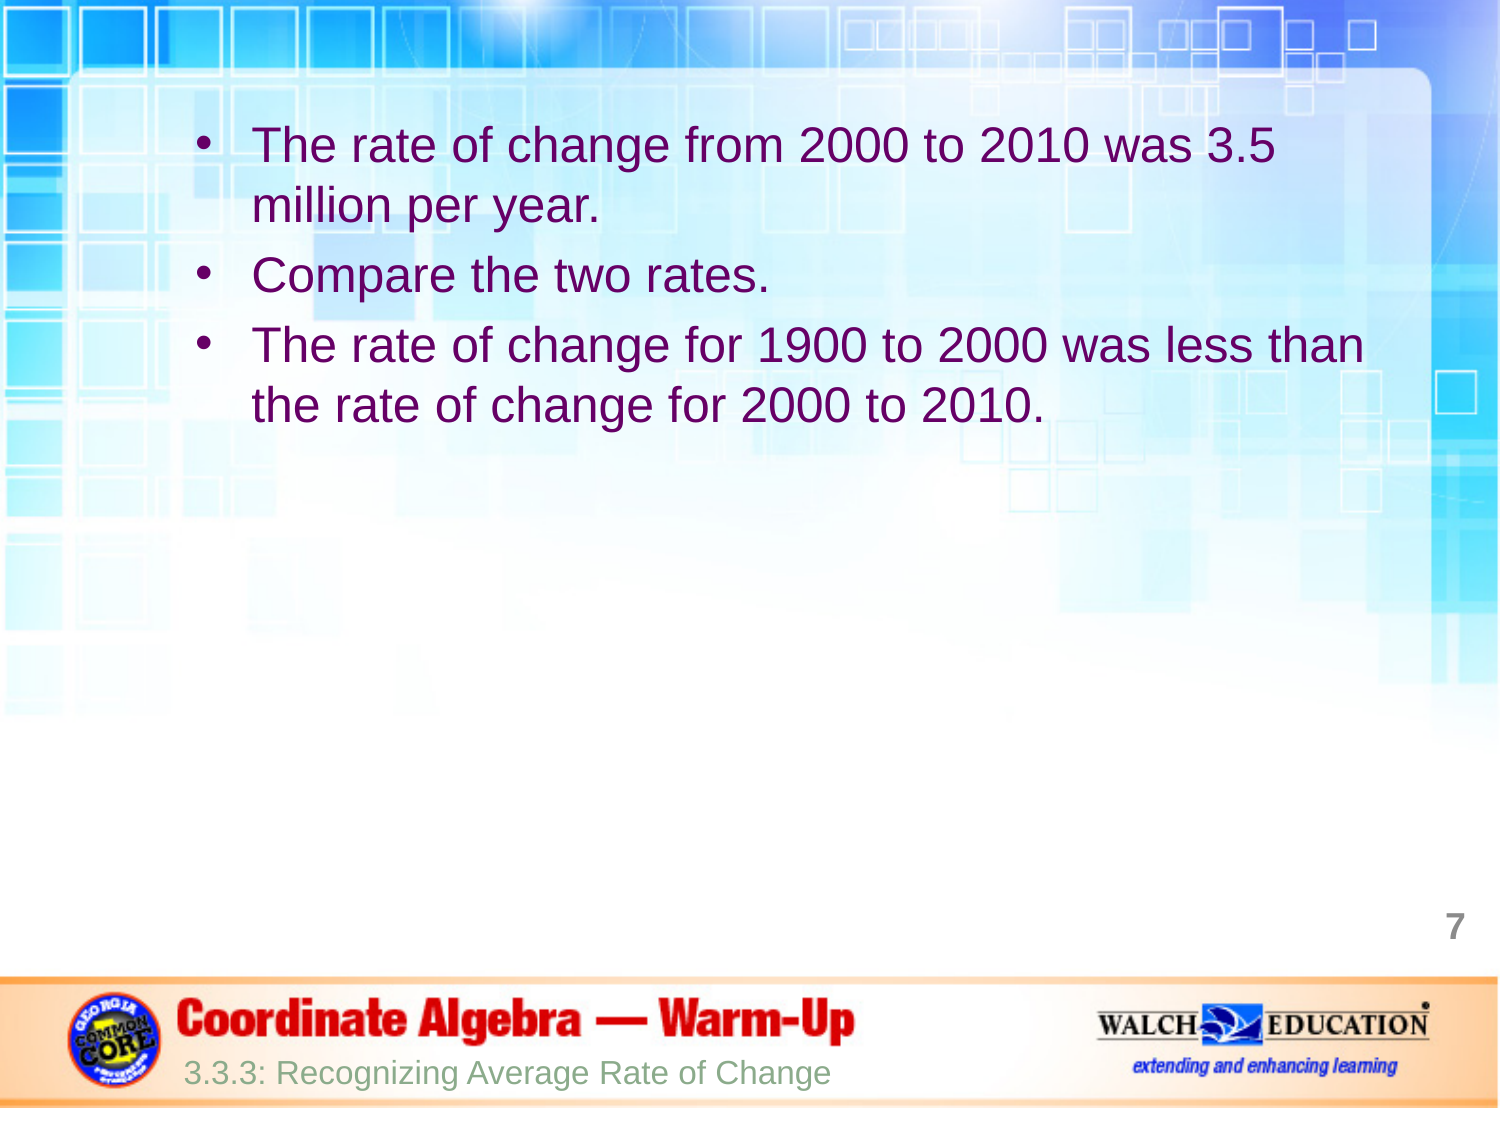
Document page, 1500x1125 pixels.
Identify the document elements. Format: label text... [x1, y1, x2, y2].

picture [0, 0, 1500, 1108]
footer 3.3.3: Recognizing Average Rate of Change [168, 1048, 1067, 1094]
subtitle The rate of change from 2000 to 2010 was 3.5 million per year. Compare the two rates. The rate of change for 1900 to 2000 was less than the rate of change for 2000 to 2010. [105, 105, 1394, 925]
slide_number 7 [1361, 901, 1481, 949]
